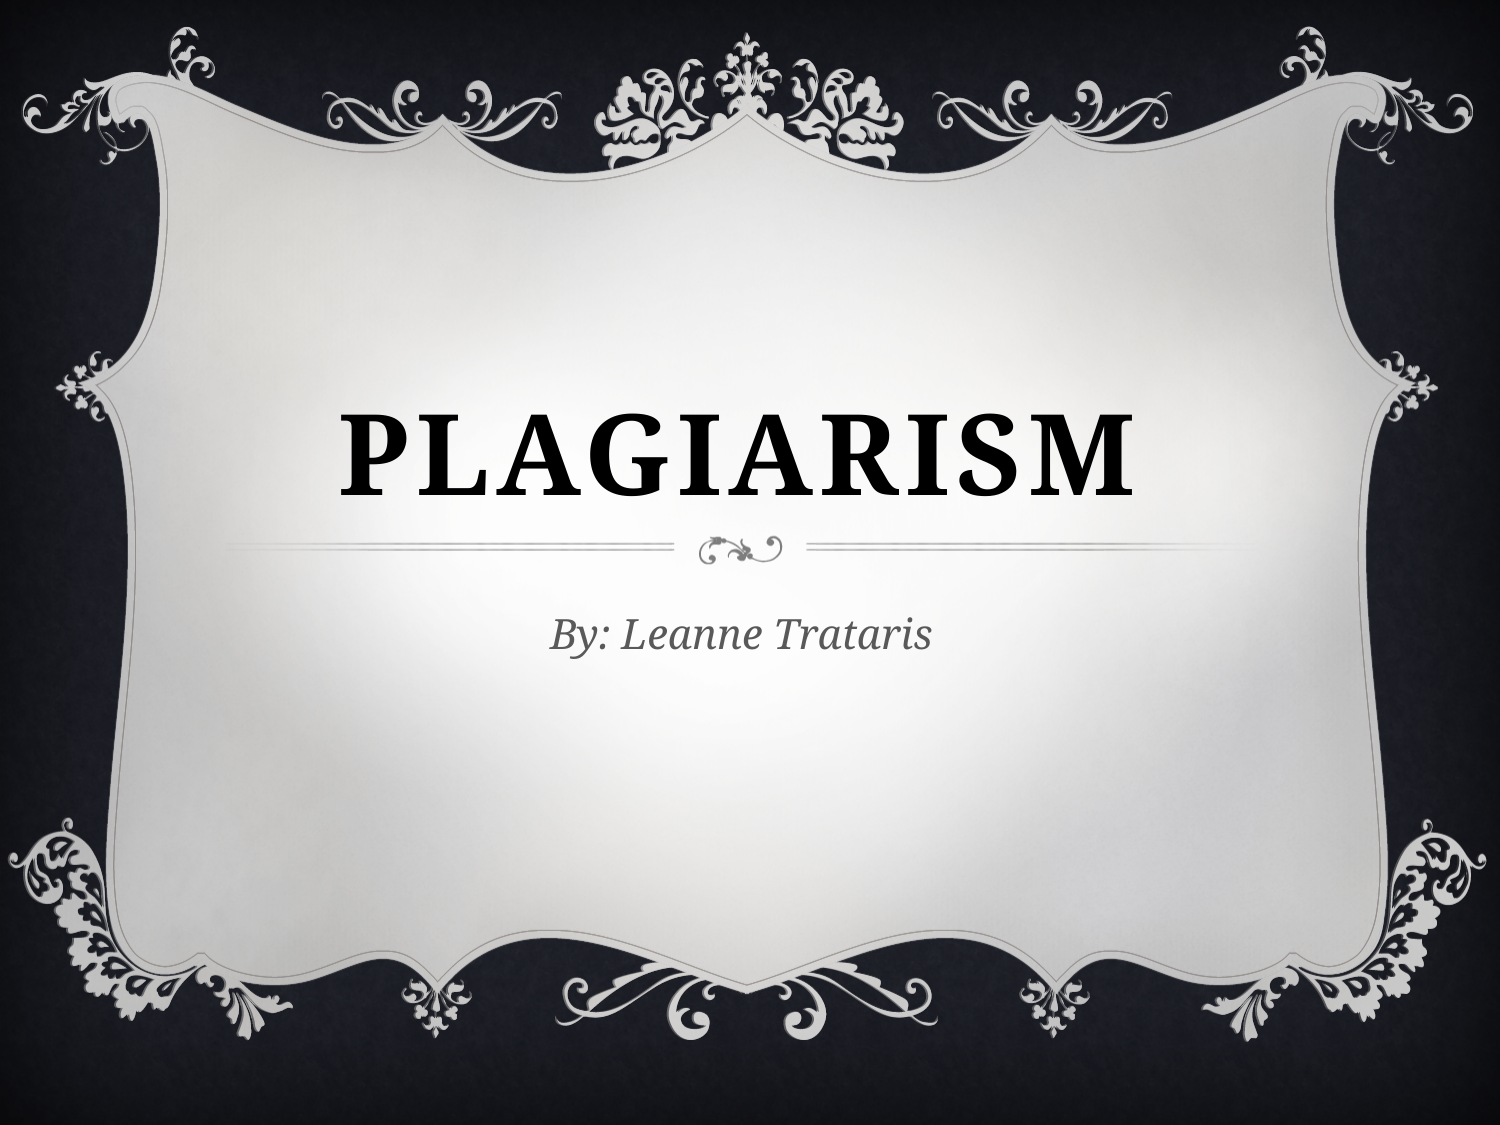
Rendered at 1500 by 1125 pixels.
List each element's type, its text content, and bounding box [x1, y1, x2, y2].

subtitle By: Leanne Trataris [412, 575, 1071, 646]
picture [0, 0, 1500, 459]
picture [0, 613, 1500, 1125]
title plagiarism [312, 312, 1163, 525]
